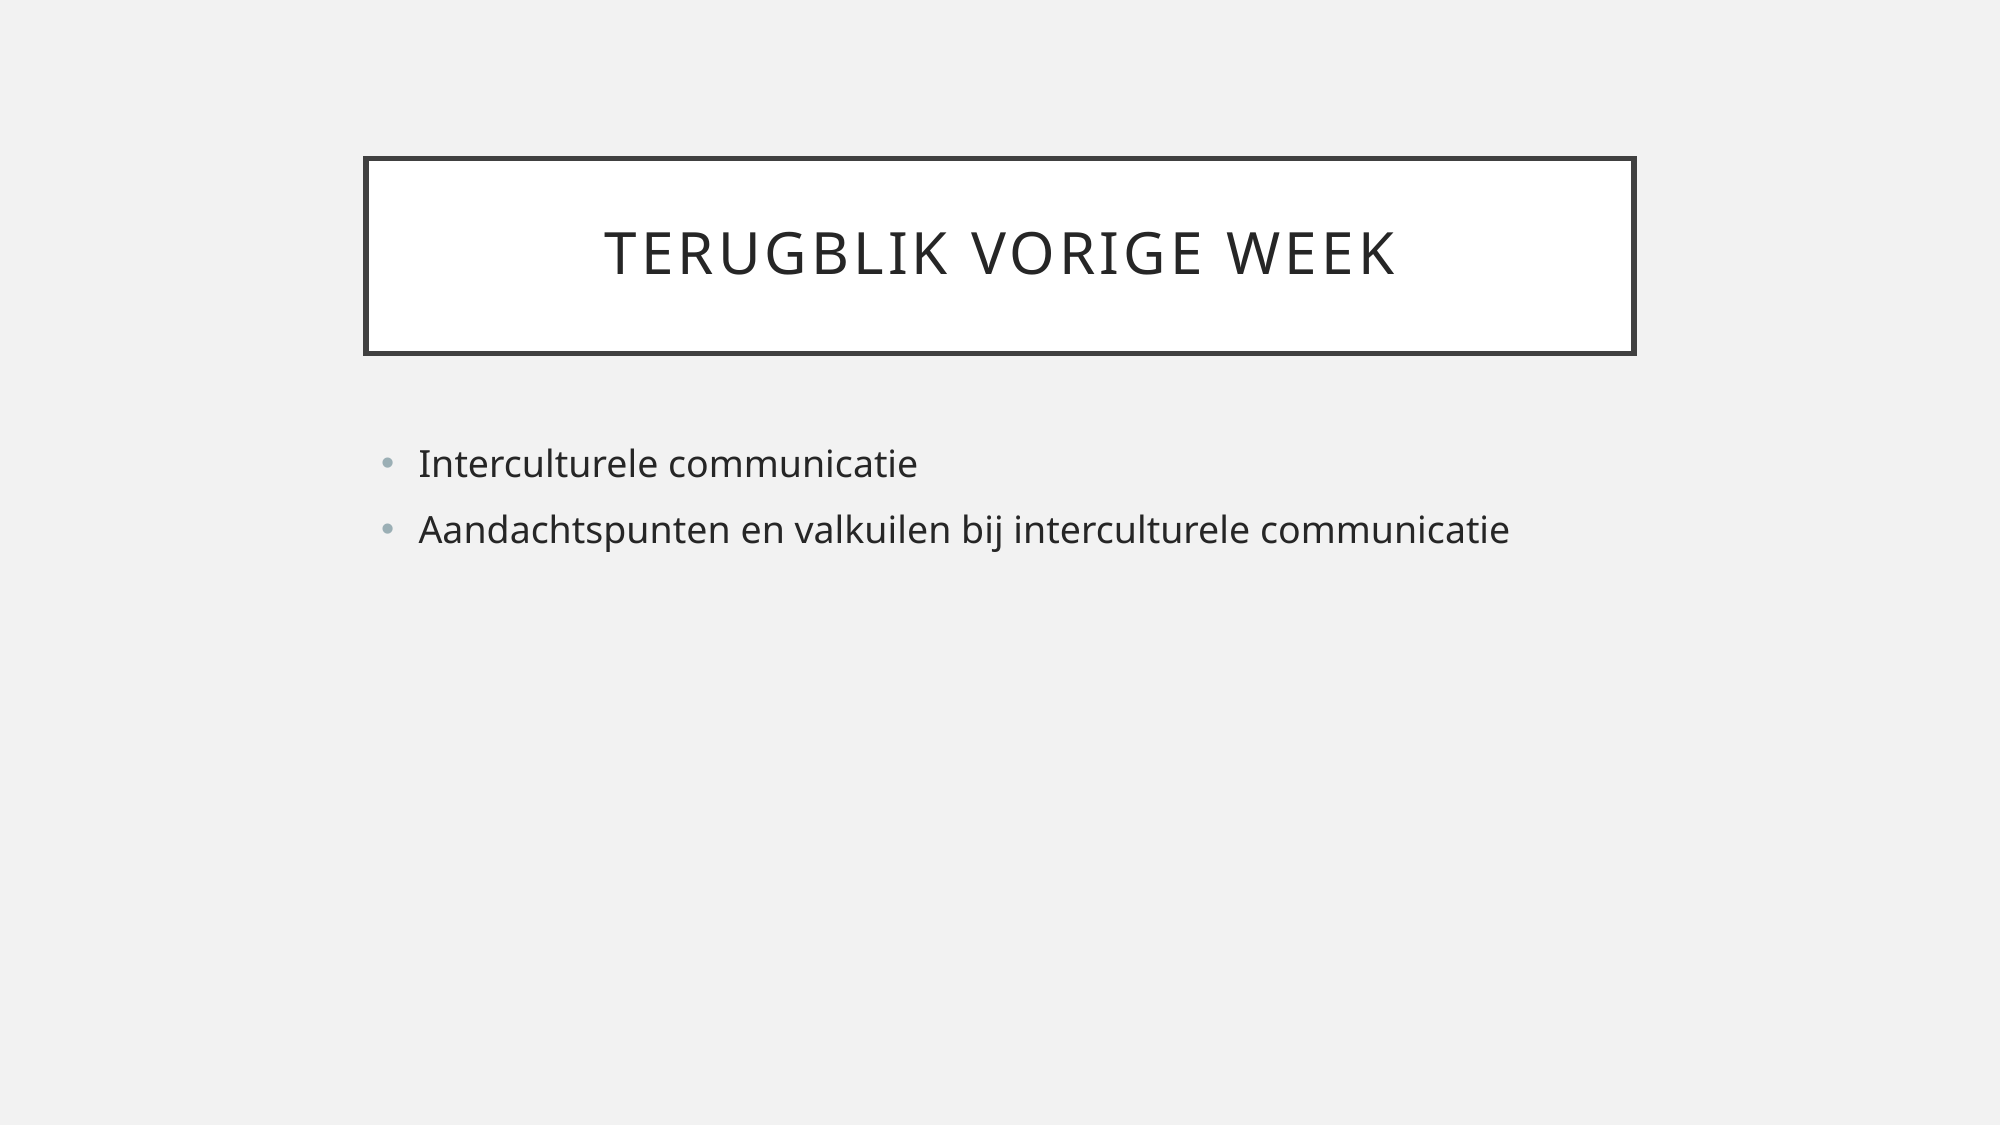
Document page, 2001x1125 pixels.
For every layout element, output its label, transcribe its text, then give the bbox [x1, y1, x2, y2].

title Terugblik vorige week [363, 156, 1637, 356]
list Interculturele communicatie Aandachtspunten en valkuilen bij interculturele communicatie [366, 432, 1634, 942]
